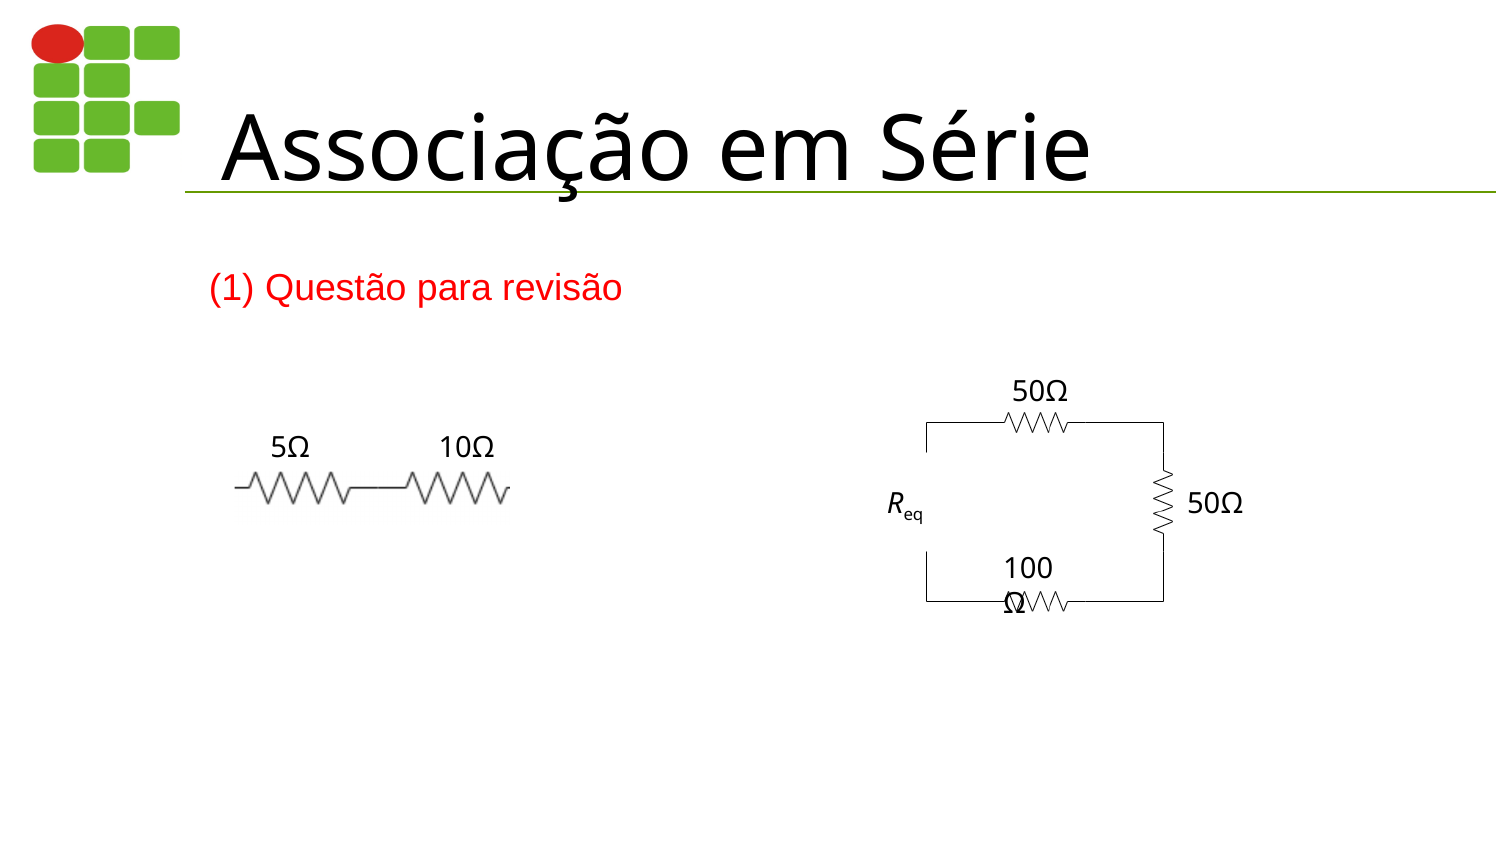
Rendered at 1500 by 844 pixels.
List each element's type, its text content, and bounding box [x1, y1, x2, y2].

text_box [234, 412, 543, 526]
text_box (1) Questão para revisão [193, 248, 1469, 315]
title Associação em Série [206, 26, 1468, 207]
picture [29, 23, 182, 174]
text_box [871, 356, 1262, 613]
